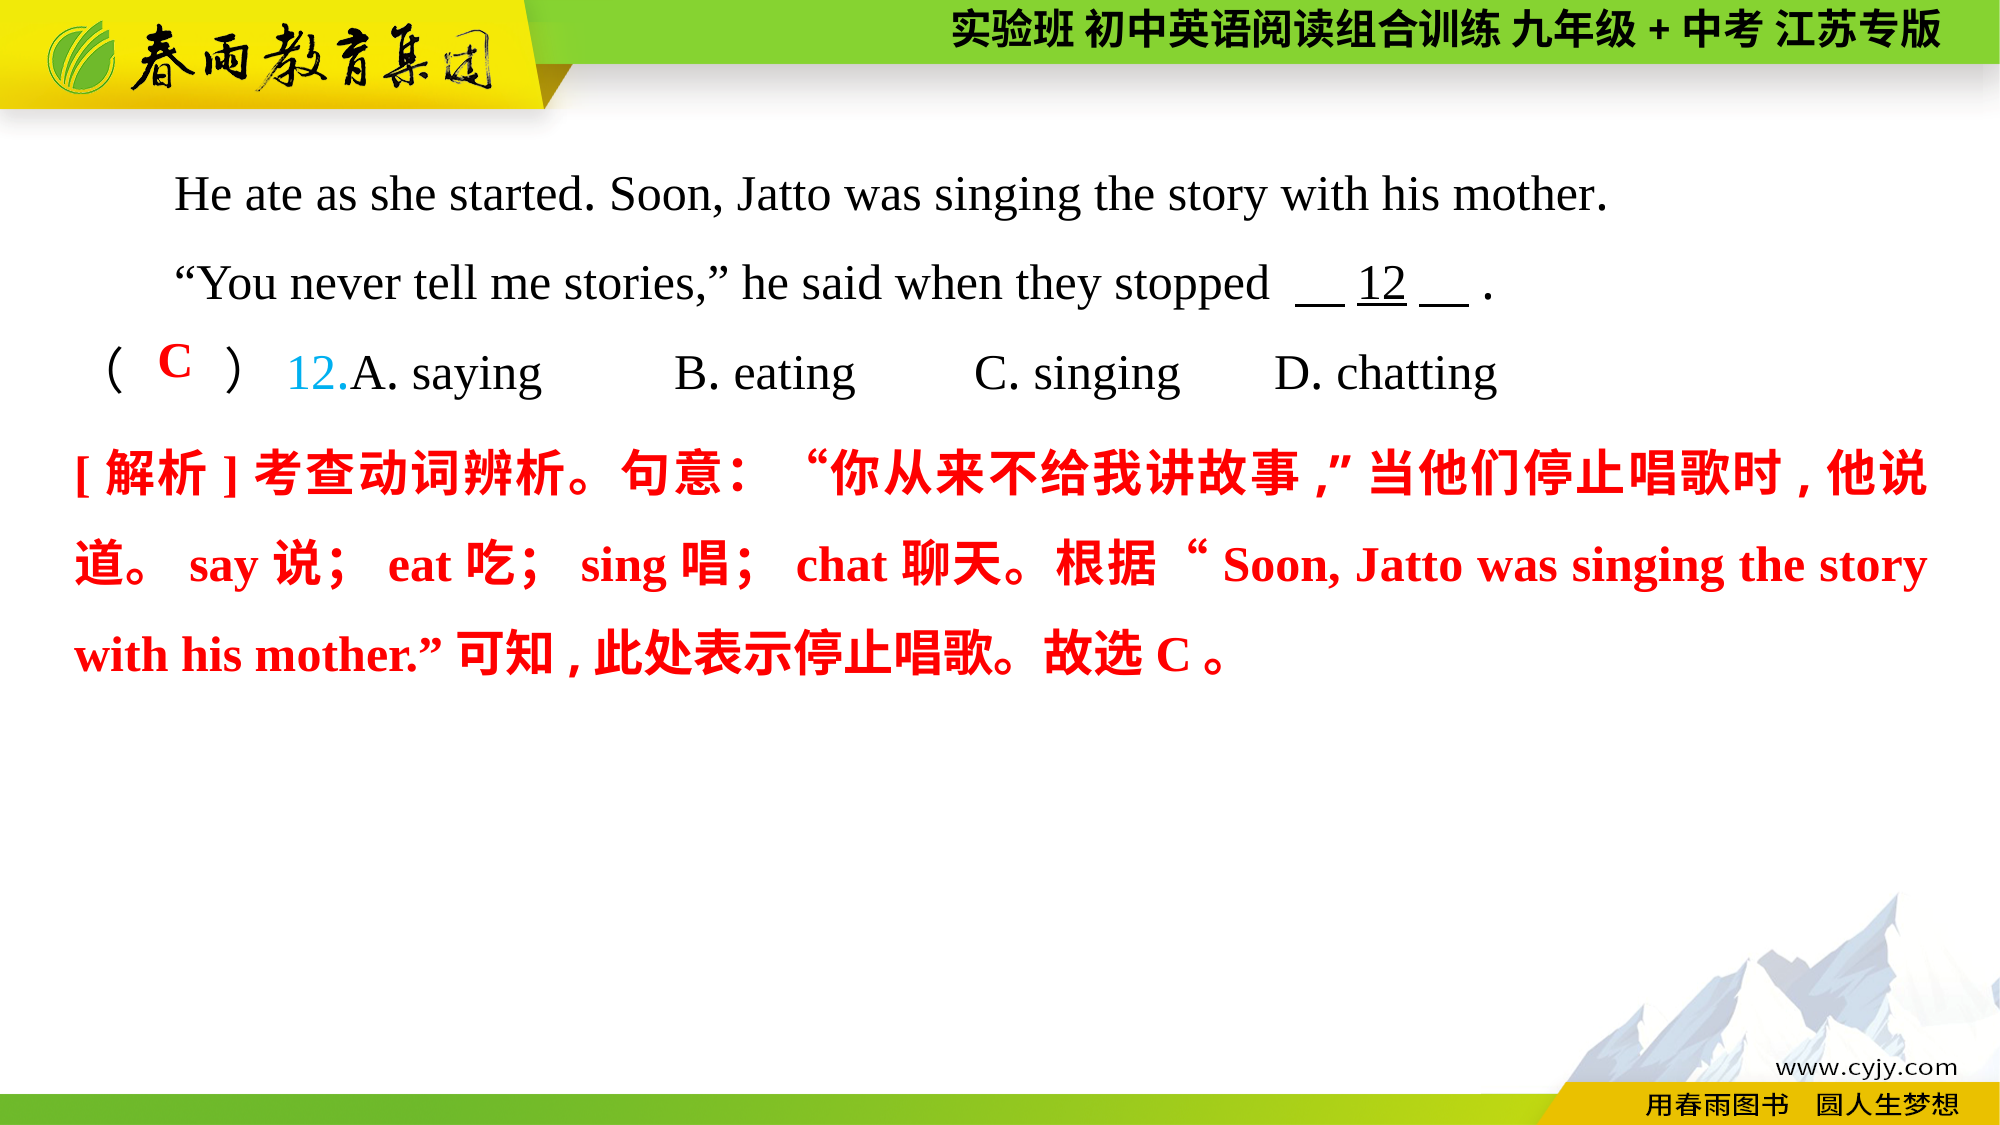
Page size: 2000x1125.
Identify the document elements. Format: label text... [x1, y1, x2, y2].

text_box （ ）12.A. saying B. eating C. singing D. chatting [59, 302, 1944, 404]
text_box [解析]考查动词辨析。句意：“你从来不给我讲故事,”当他们停止唱歌时,他说道。say说；eat吃；sing唱；chat聊天。根据“Soon, Jatto was singing the story with his mother.”可知,此处表示停止唱歌。故选C。 [59, 404, 1944, 690]
text_box C [142, 320, 209, 396]
list He ate as she started. Soon, Jatto was singing the story with his mother. “You never tell me stories,” he said when they stopped 12 . [59, 122, 1944, 302]
picture [0, 0, 2000, 1125]
